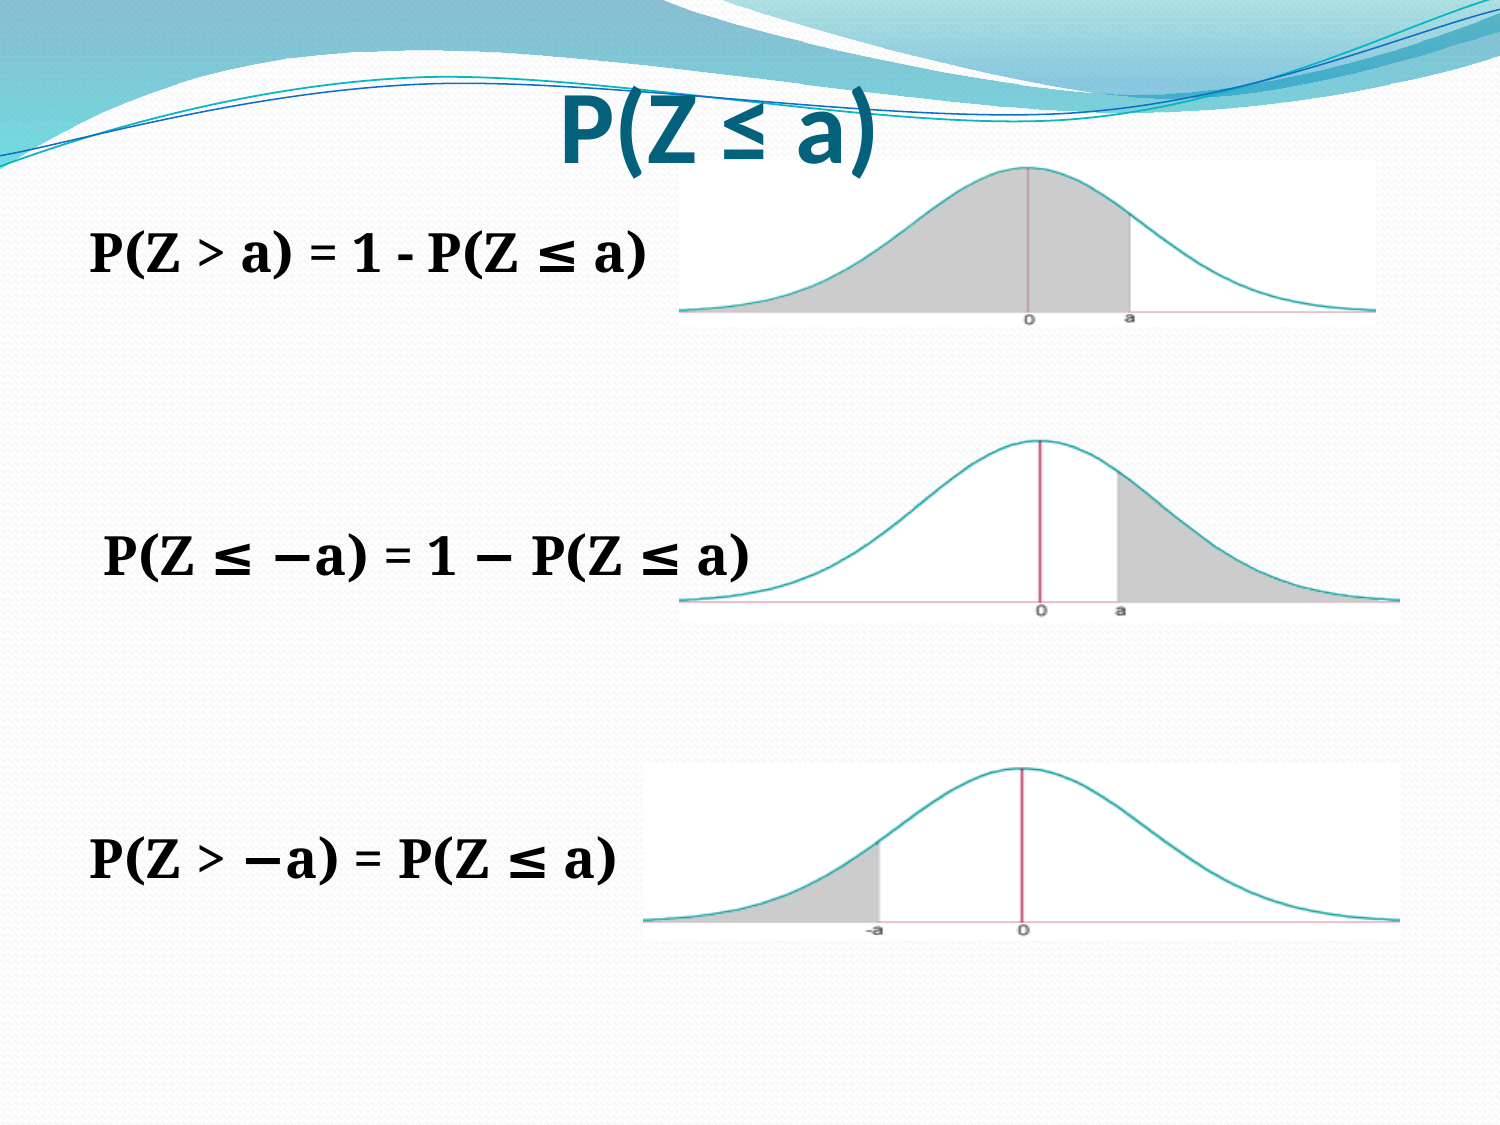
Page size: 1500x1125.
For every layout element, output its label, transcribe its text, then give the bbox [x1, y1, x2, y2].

picture [643, 762, 1400, 941]
picture [678, 434, 1400, 622]
title P(Z ≤ a) [370, 42, 1069, 185]
picture [678, 160, 1377, 327]
list P(Z > a) = 1 - P(Z ≤ a) P(Z ≤ −a) = 1 − P(Z ≤ a) P(Z > −a) = P(Z ≤ a) [75, 134, 1425, 1071]
